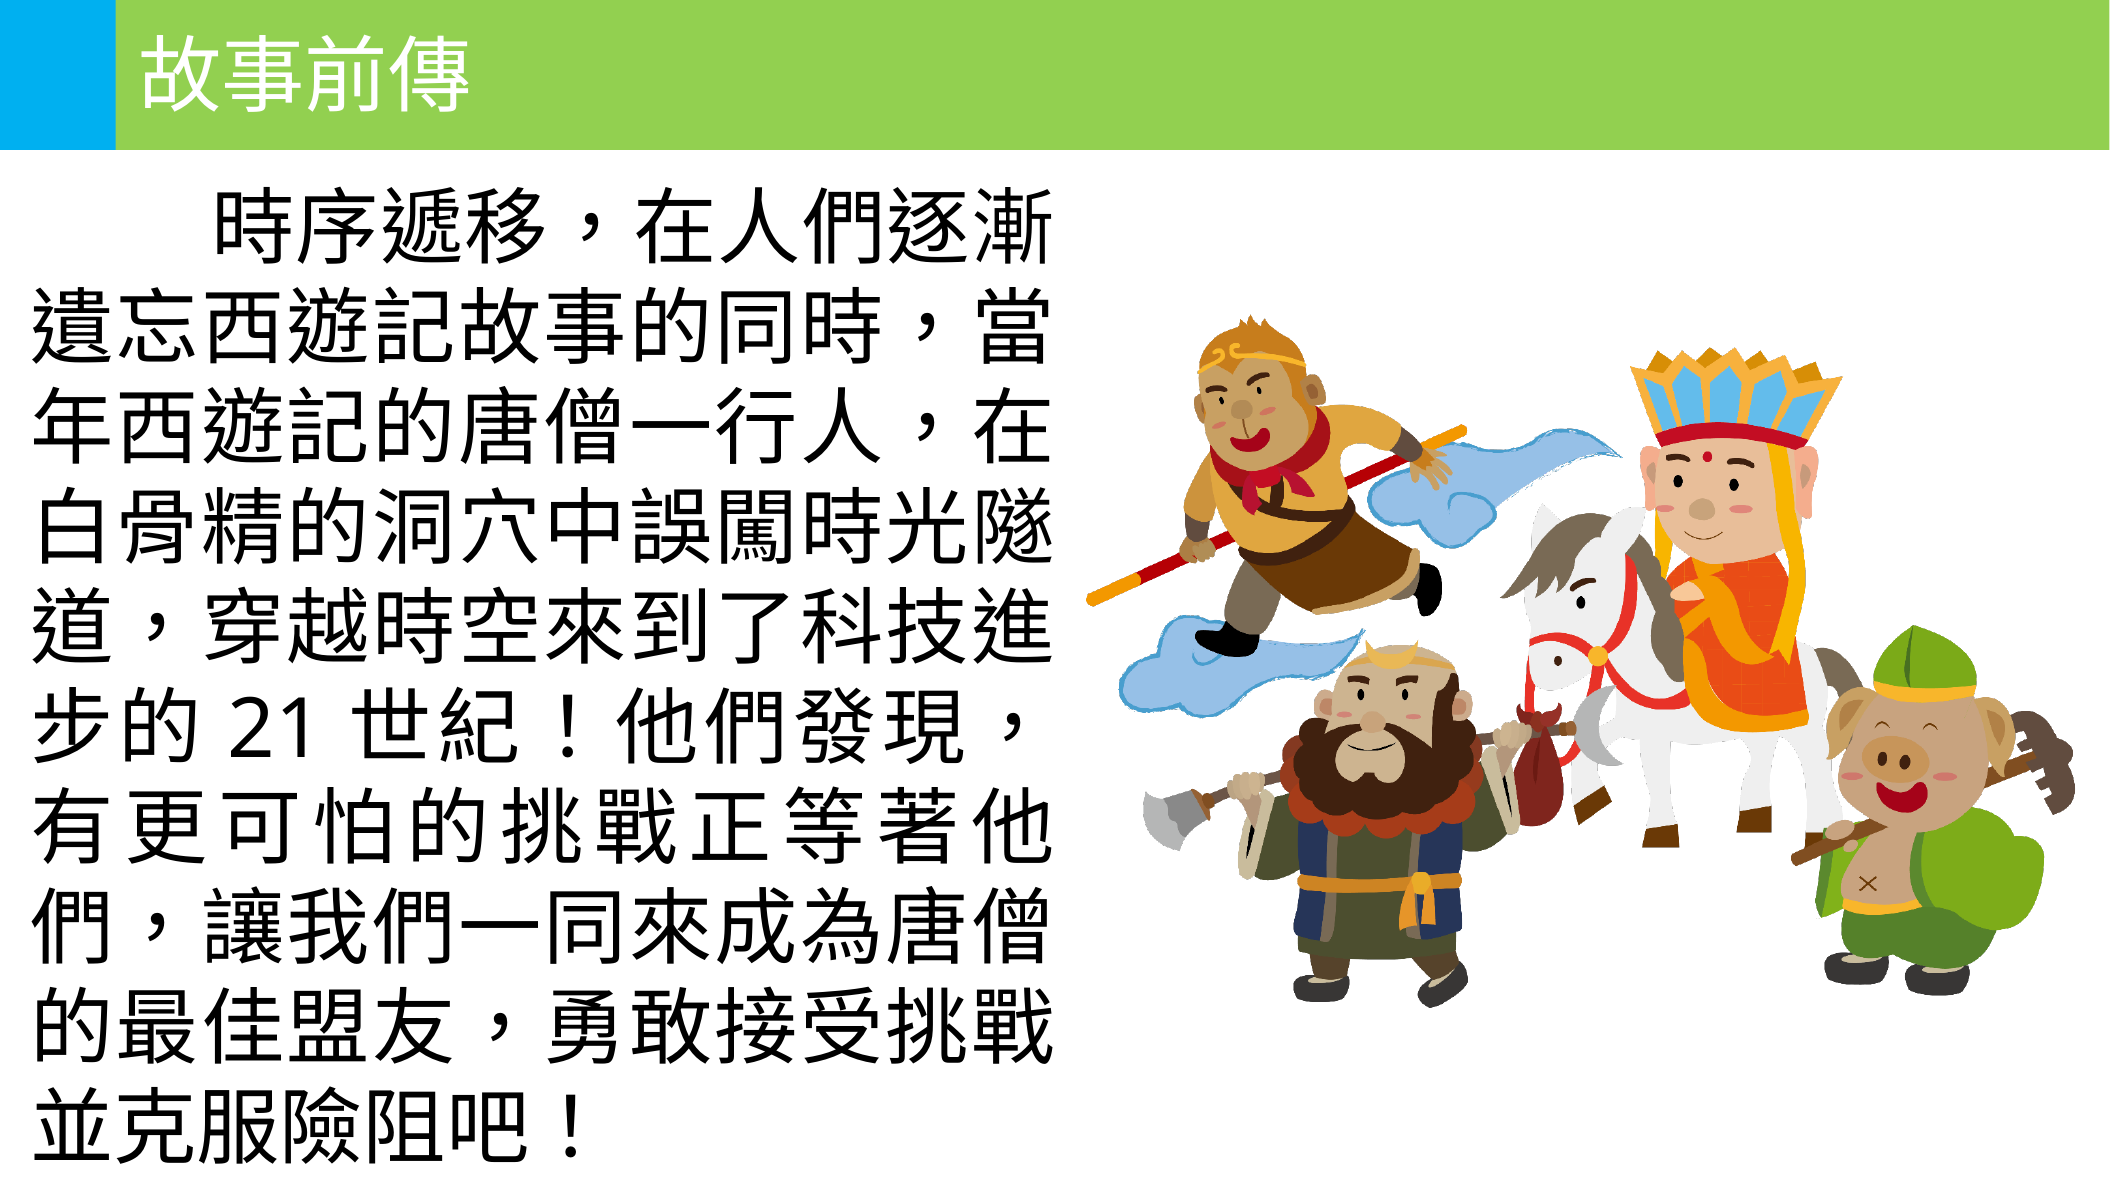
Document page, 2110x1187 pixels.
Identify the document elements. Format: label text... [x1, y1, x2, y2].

text_box 時序遞移，在人們逐漸遺忘西遊記故事的同時，當年西遊記的唐僧一行人，在白骨精的洞穴中誤闖時光隧道，穿越時空來到了科技進步的21世紀！他們發現，有更可怕的挑戰正等著他們，讓我們一同來成為唐僧的最佳盟友，勇敢接受挑戰並克服險阻吧！ [15, 166, 1070, 1182]
picture [1062, 274, 2106, 1061]
text_box 故事前傳 [123, 14, 487, 130]
